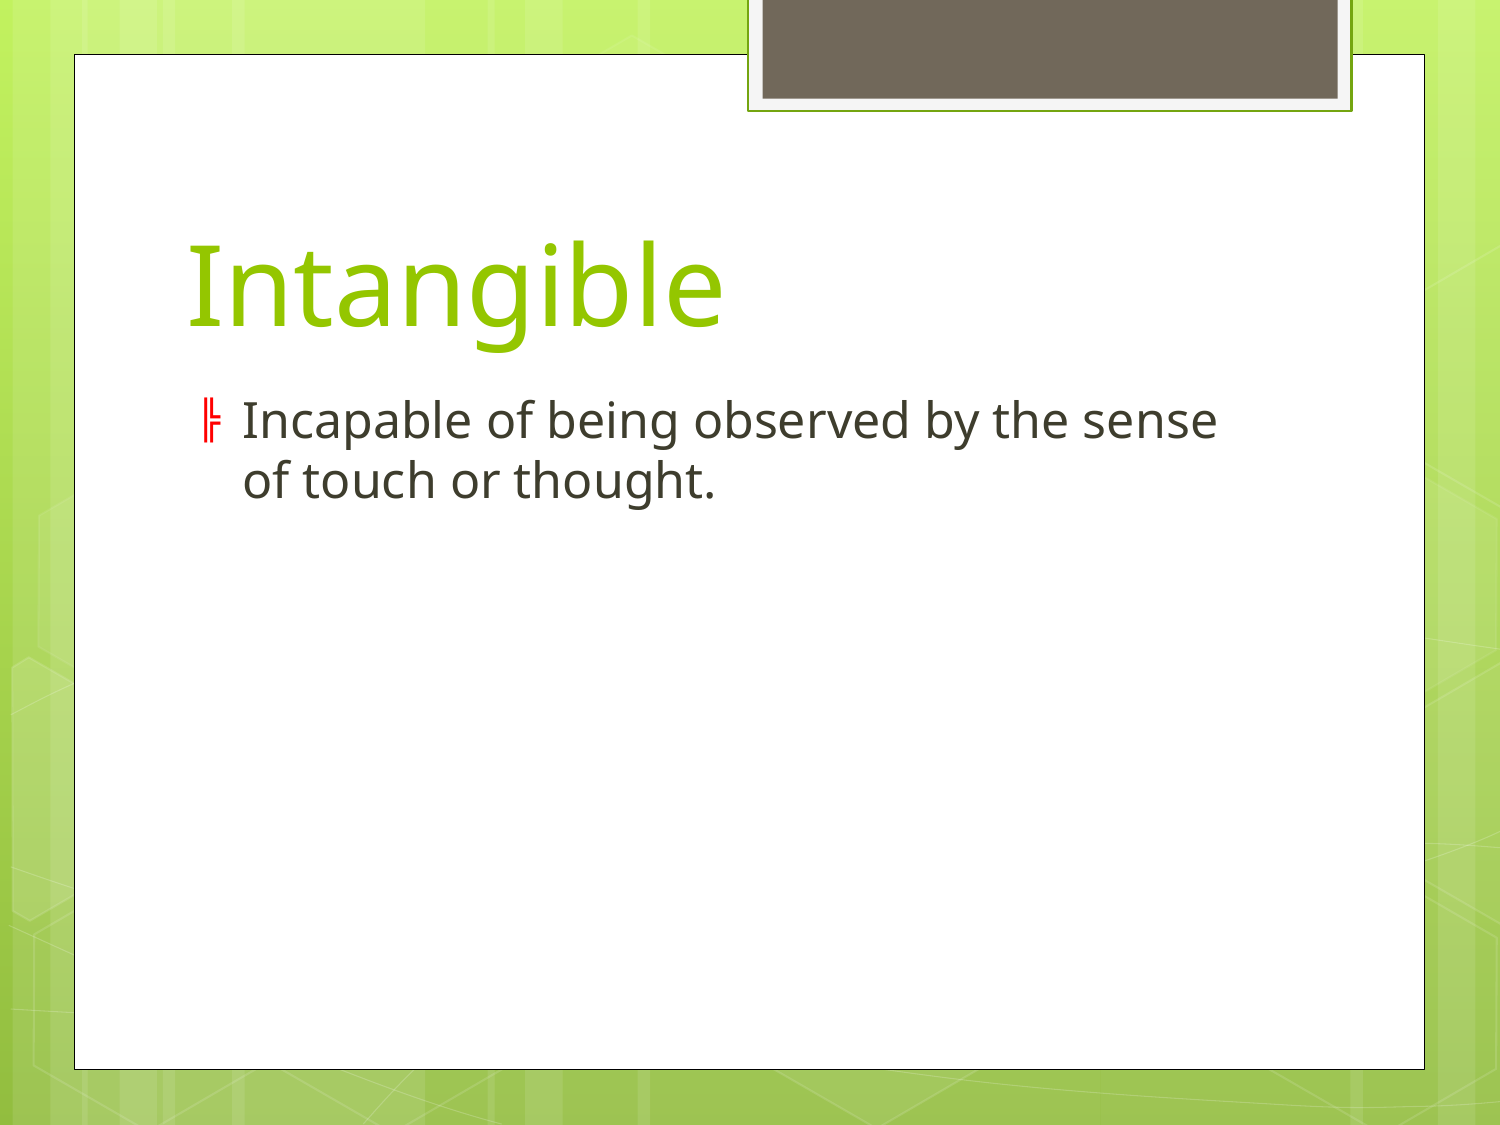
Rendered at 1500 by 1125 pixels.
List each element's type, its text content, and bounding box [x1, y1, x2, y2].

title Intangible [171, 168, 1324, 357]
list Incapable of being observed by the sense of touch or thought. [171, 381, 1283, 957]
